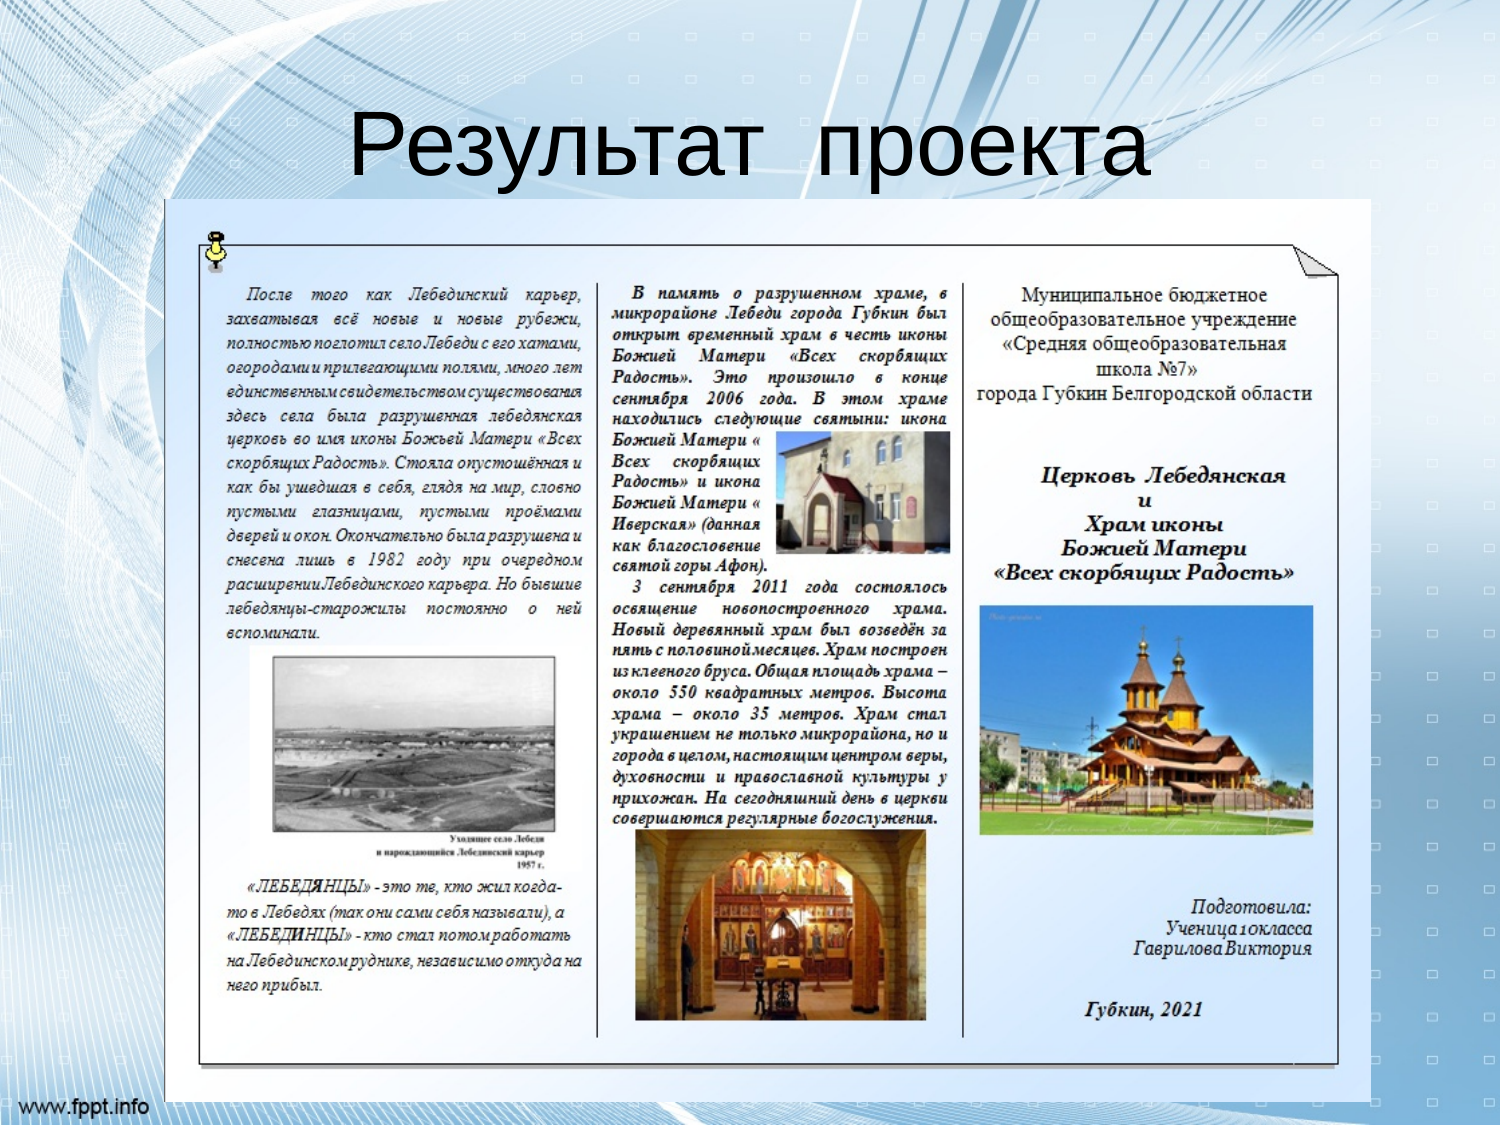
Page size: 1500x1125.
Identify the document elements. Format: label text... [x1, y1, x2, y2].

picture [0, 0, 1500, 1125]
text_box Результат проекта [75, 45, 1425, 233]
